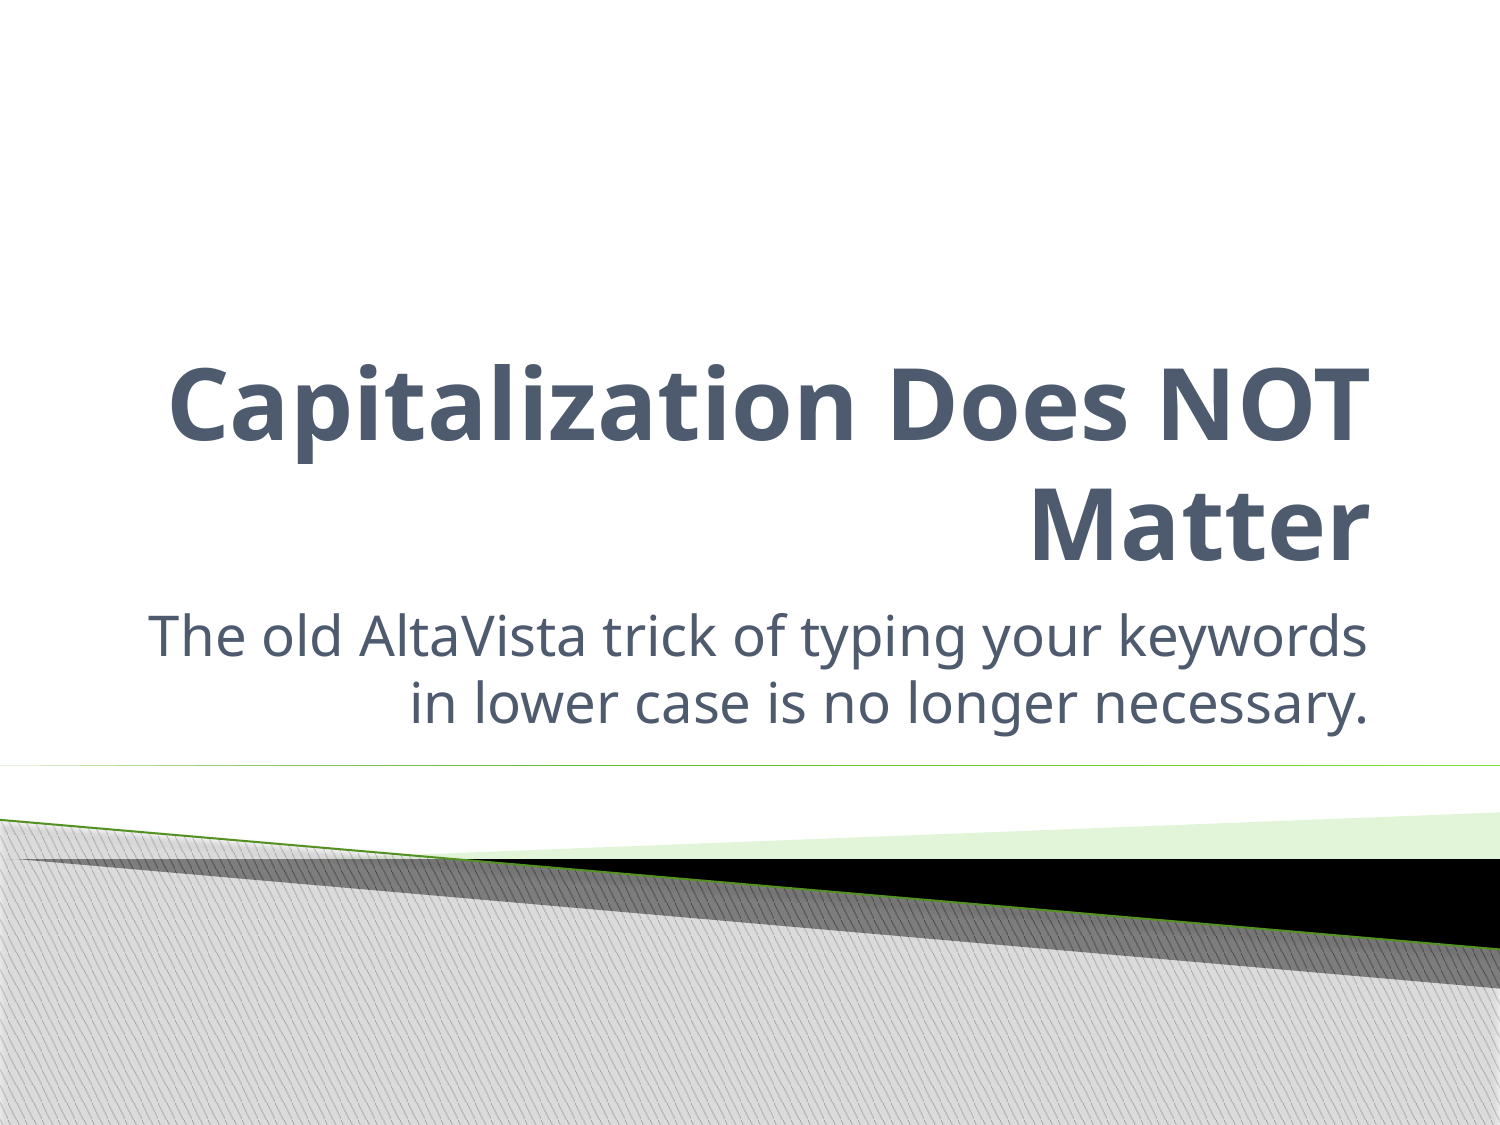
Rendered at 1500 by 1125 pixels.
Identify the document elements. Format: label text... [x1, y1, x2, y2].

title Capitalization Does NOT Matter [112, 287, 1388, 588]
picture [5, 859, 1500, 989]
subtitle The old AltaVista trick of typing your keywords in lower case is no longer necessary. [112, 592, 1388, 790]
